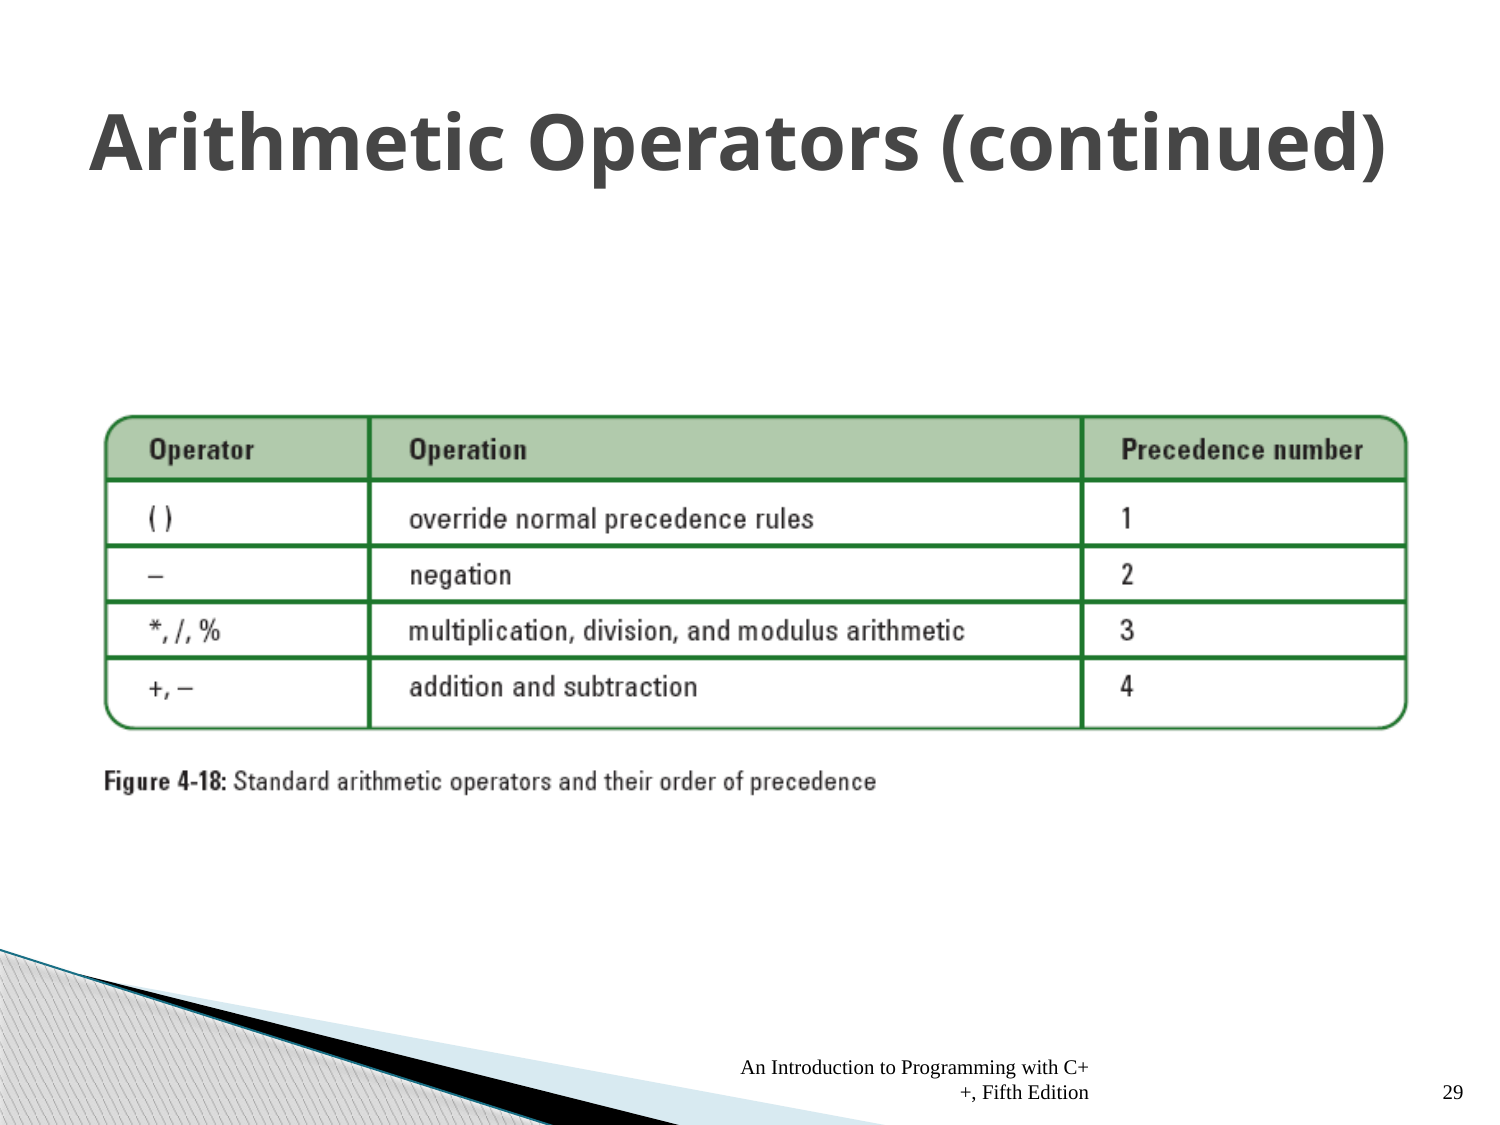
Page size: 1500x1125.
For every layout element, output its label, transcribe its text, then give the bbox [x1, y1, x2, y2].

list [99, 412, 1413, 801]
title Arithmetic Operators (continued) [75, 45, 1425, 233]
footer An Introduction to Programming with C++, Fifth Edition [718, 1051, 1105, 1112]
slide_number 29 [1418, 1051, 1479, 1112]
